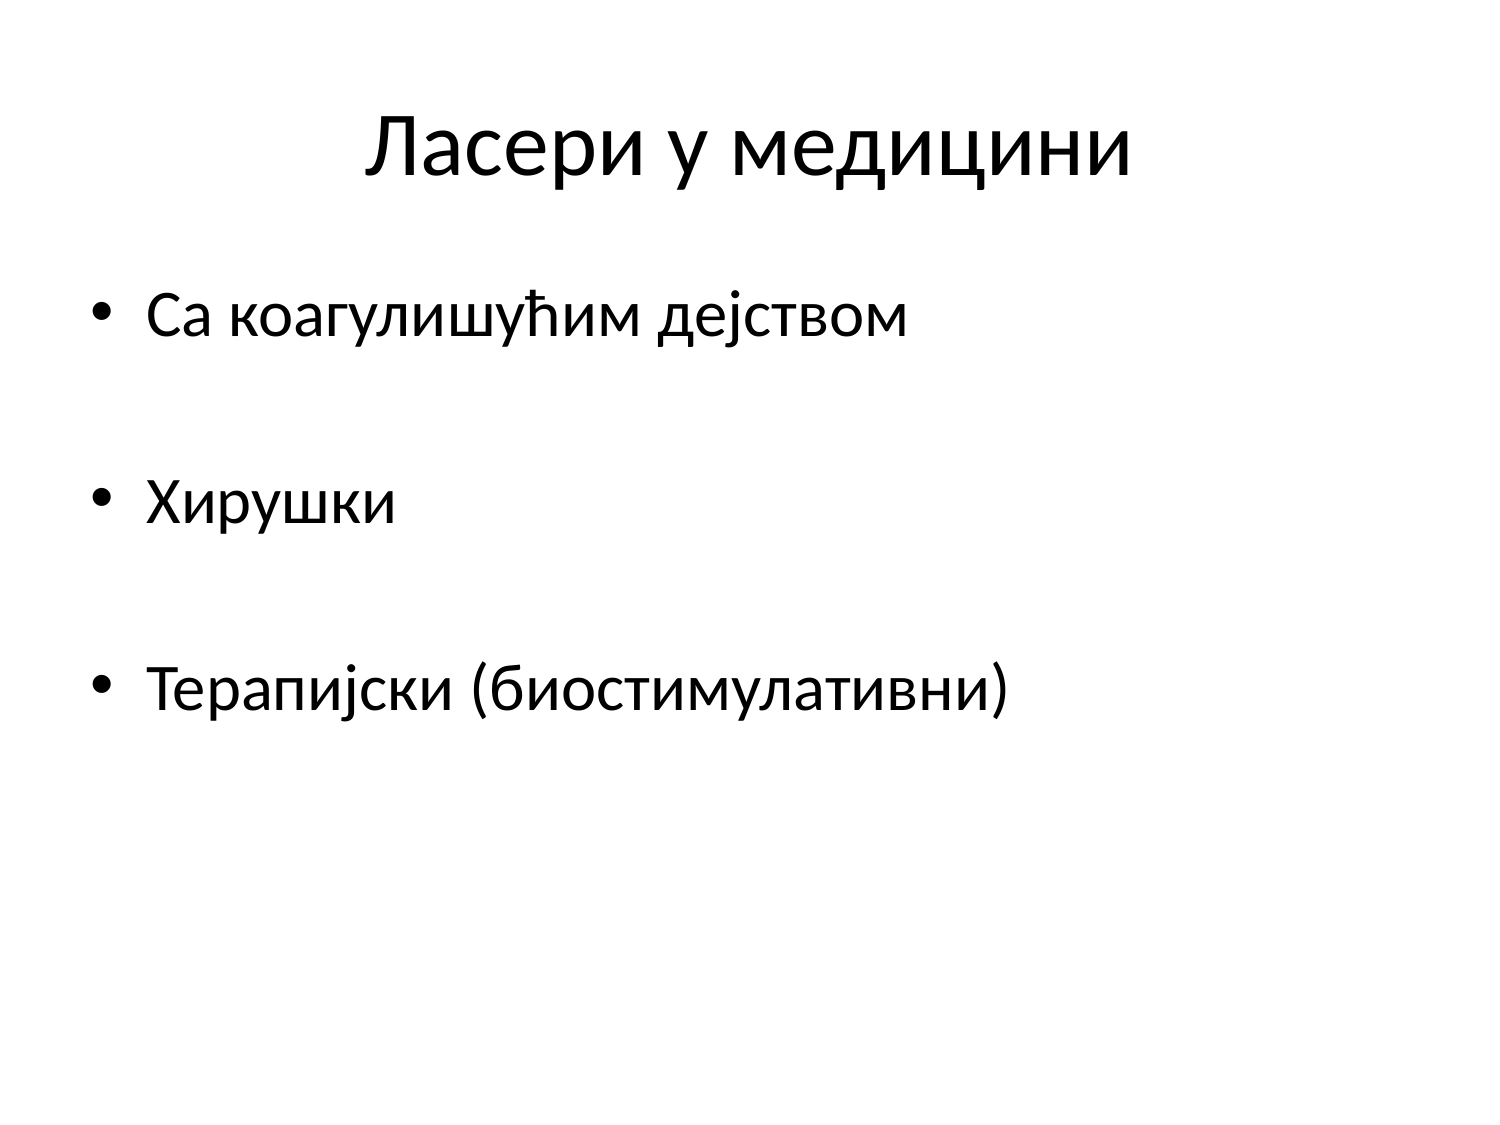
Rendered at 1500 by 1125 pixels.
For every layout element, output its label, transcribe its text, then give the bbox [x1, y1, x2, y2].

list Са коагулишућим дејством Хирушки Терапијски (биостимулативни) [75, 262, 1425, 1005]
title Ласери у медицини [75, 45, 1425, 233]
